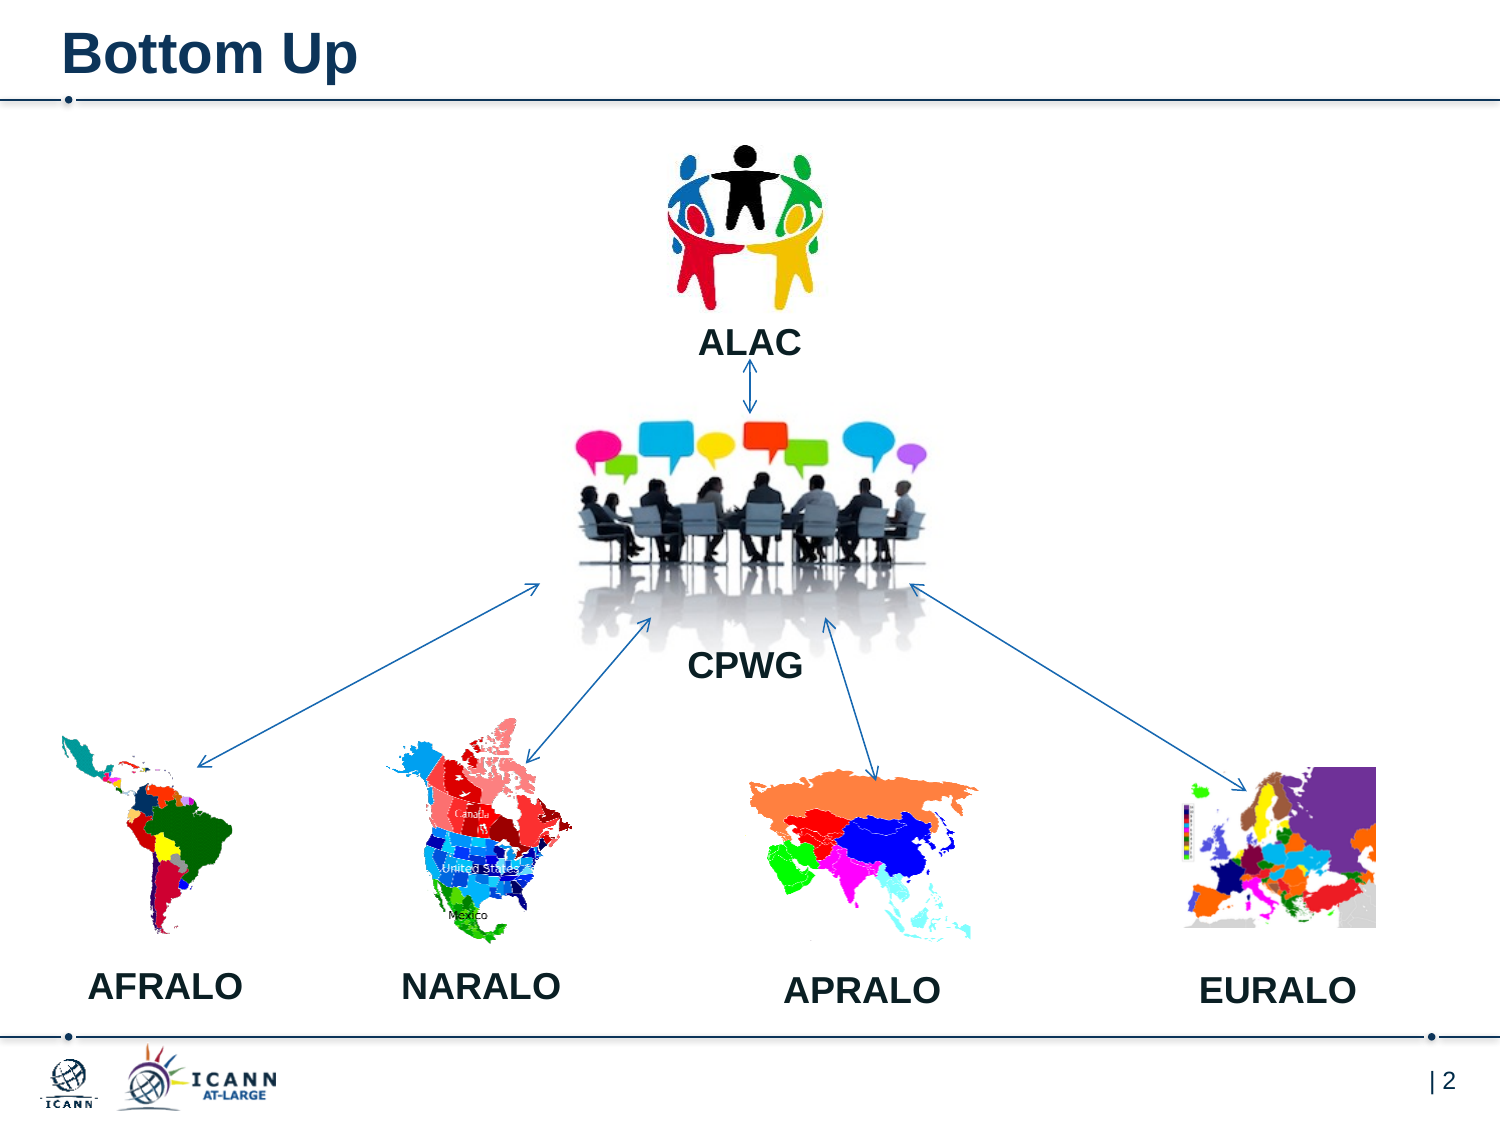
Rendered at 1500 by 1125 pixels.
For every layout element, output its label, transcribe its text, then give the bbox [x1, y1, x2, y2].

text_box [908, 583, 1247, 792]
picture [116, 1042, 276, 1111]
title Bottom Up [61, 7, 1376, 82]
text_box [196, 583, 541, 768]
text_box NARALO [400, 961, 562, 1007]
text_box EURALO [1198, 965, 1358, 1011]
picture [1180, 767, 1377, 928]
text_box APRALO [783, 965, 942, 1011]
picture [650, 136, 841, 318]
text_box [824, 617, 877, 782]
text_box ALAC [697, 326, 803, 357]
picture [386, 764, 572, 945]
picture [61, 734, 234, 936]
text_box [525, 617, 652, 764]
picture [539, 358, 961, 687]
text_box AFRALO [87, 961, 244, 1007]
picture [745, 767, 980, 945]
picture [38, 1059, 100, 1108]
